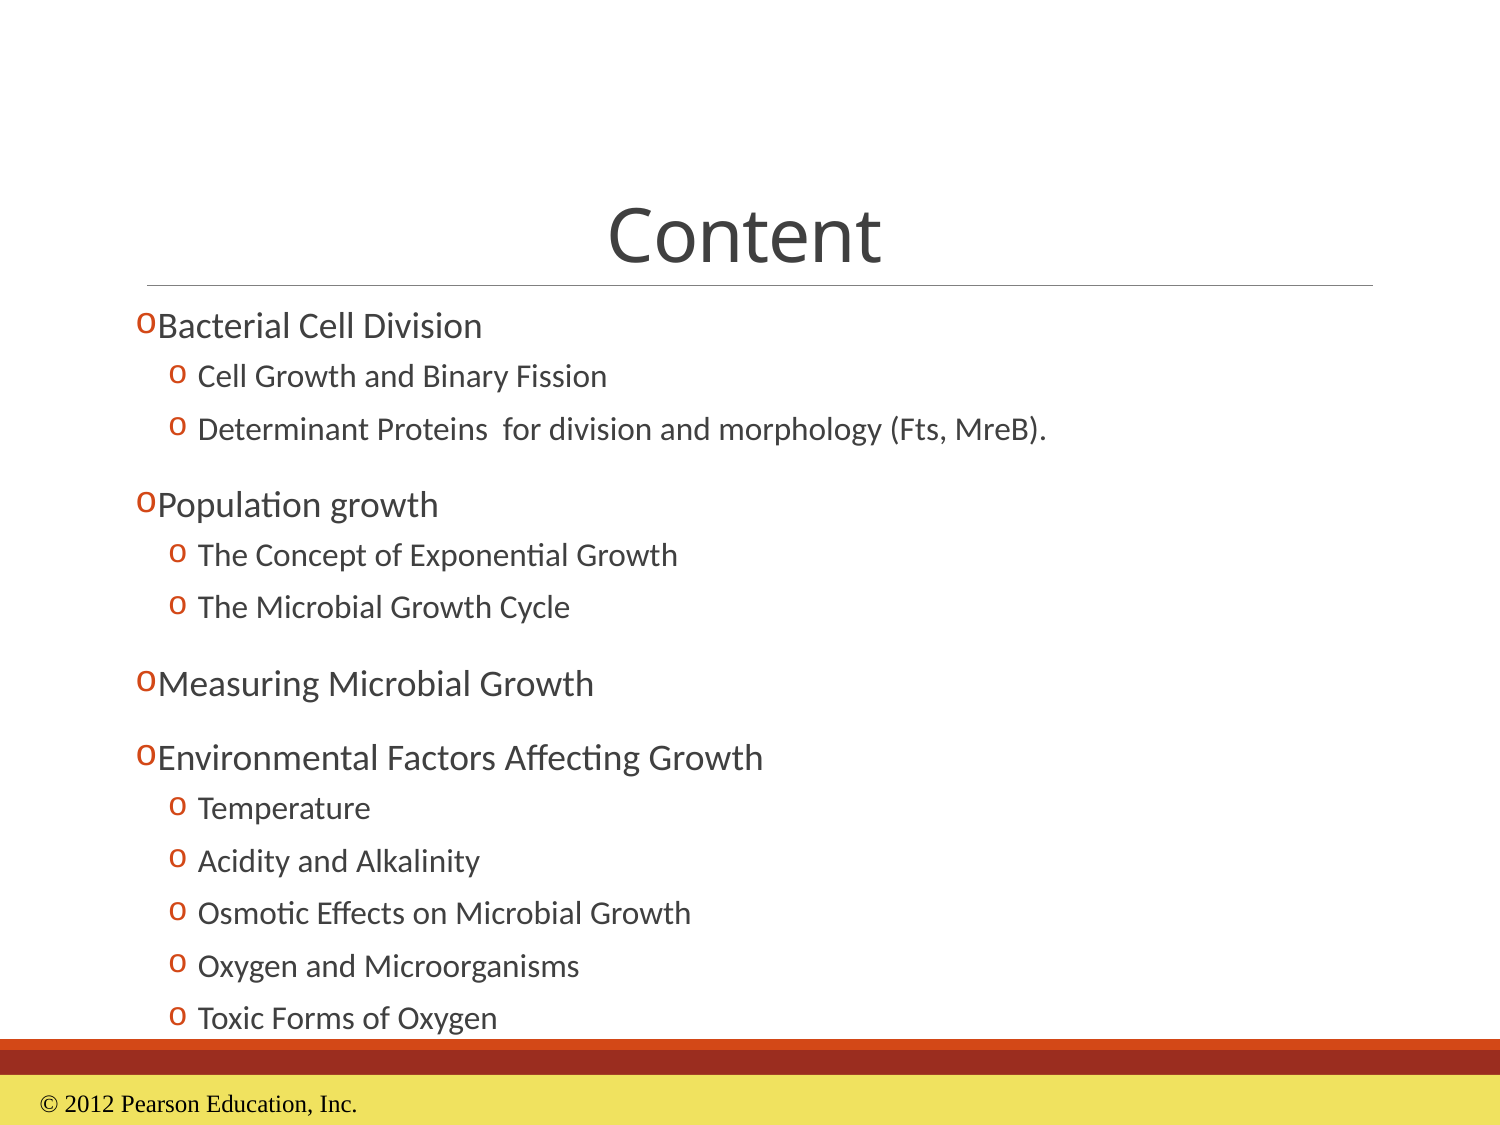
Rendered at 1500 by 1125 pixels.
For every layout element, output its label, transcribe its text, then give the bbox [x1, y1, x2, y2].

title Content [135, 47, 1373, 285]
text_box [0, 1074, 1500, 1125]
list Bacterial Cell Division Cell Growth and Binary Fission Determinant Proteins for division and morphology (Fts, MreB). Population growth The Concept of Exponential Growth The Microbial Growth Cycle Measuring Microbial Growth Environmental Factors Affecting Growth Temperature Acidity and Alkalinity Osmotic Effects on Microbial Growth Oxygen and Microorganisms Toxic Forms of Oxygen [135, 293, 1390, 1037]
